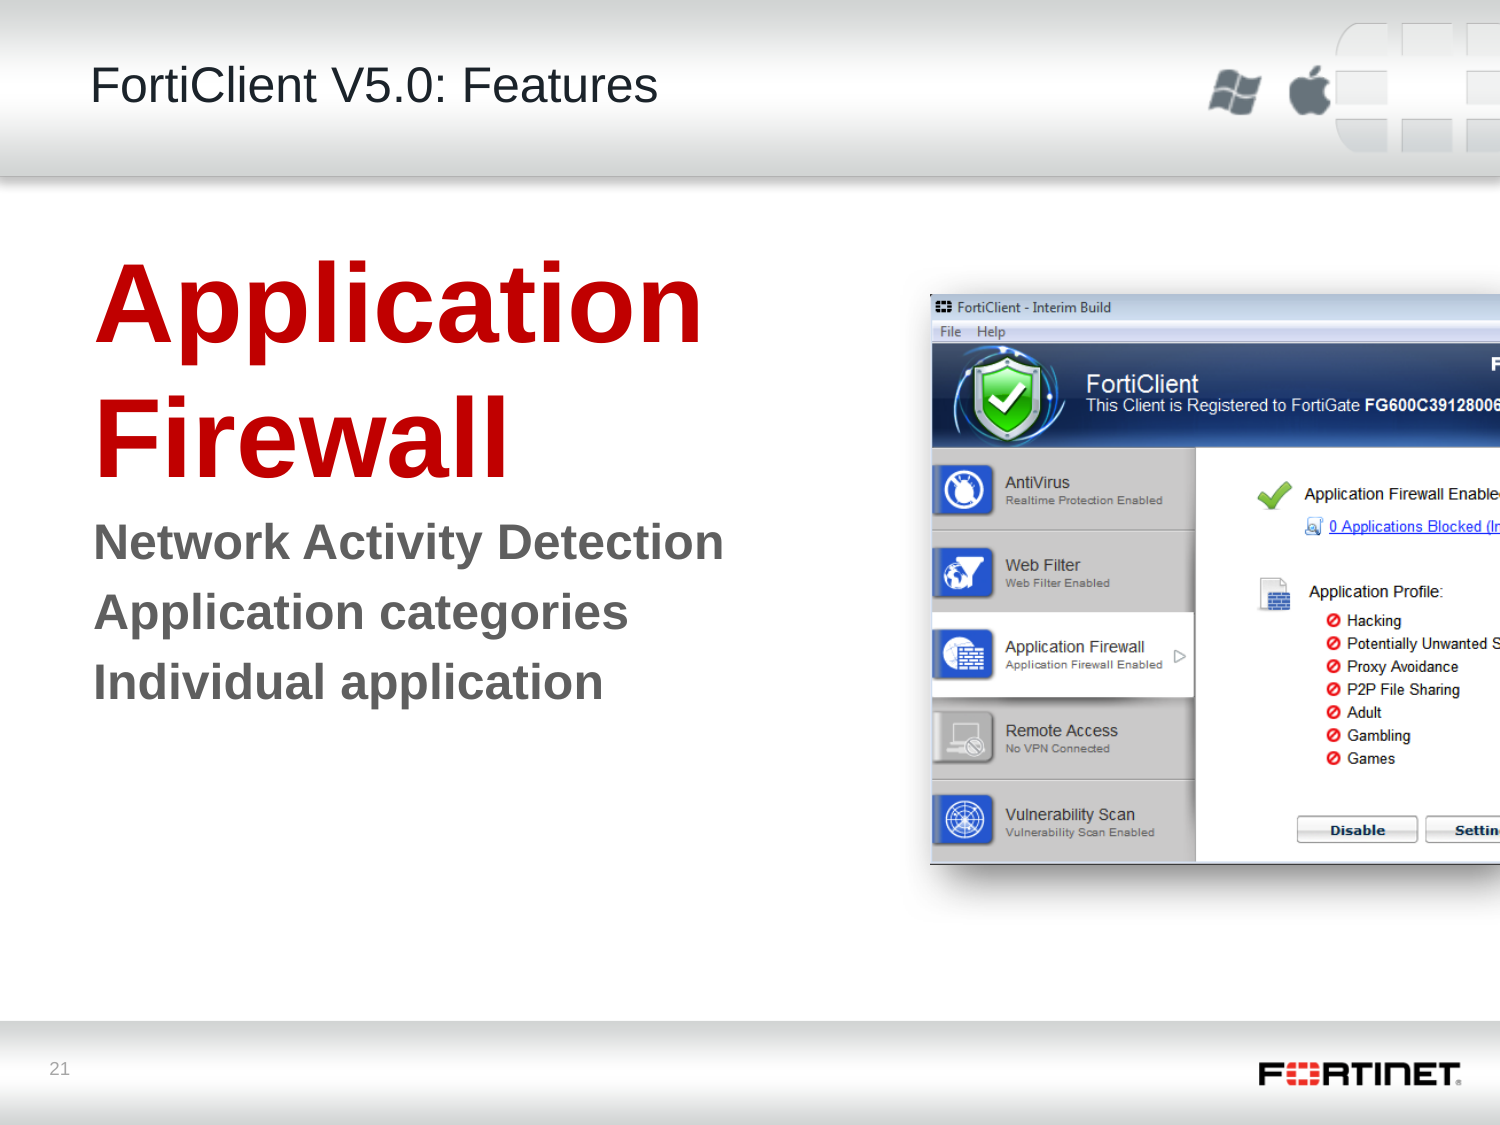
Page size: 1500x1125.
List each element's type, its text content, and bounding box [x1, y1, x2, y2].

text_box Application Firewall Network Activity Detection Application categories Individual application [78, 222, 1419, 864]
title FortiClient V5.0: Features [75, 45, 1425, 138]
picture [0, 0, 1500, 1125]
